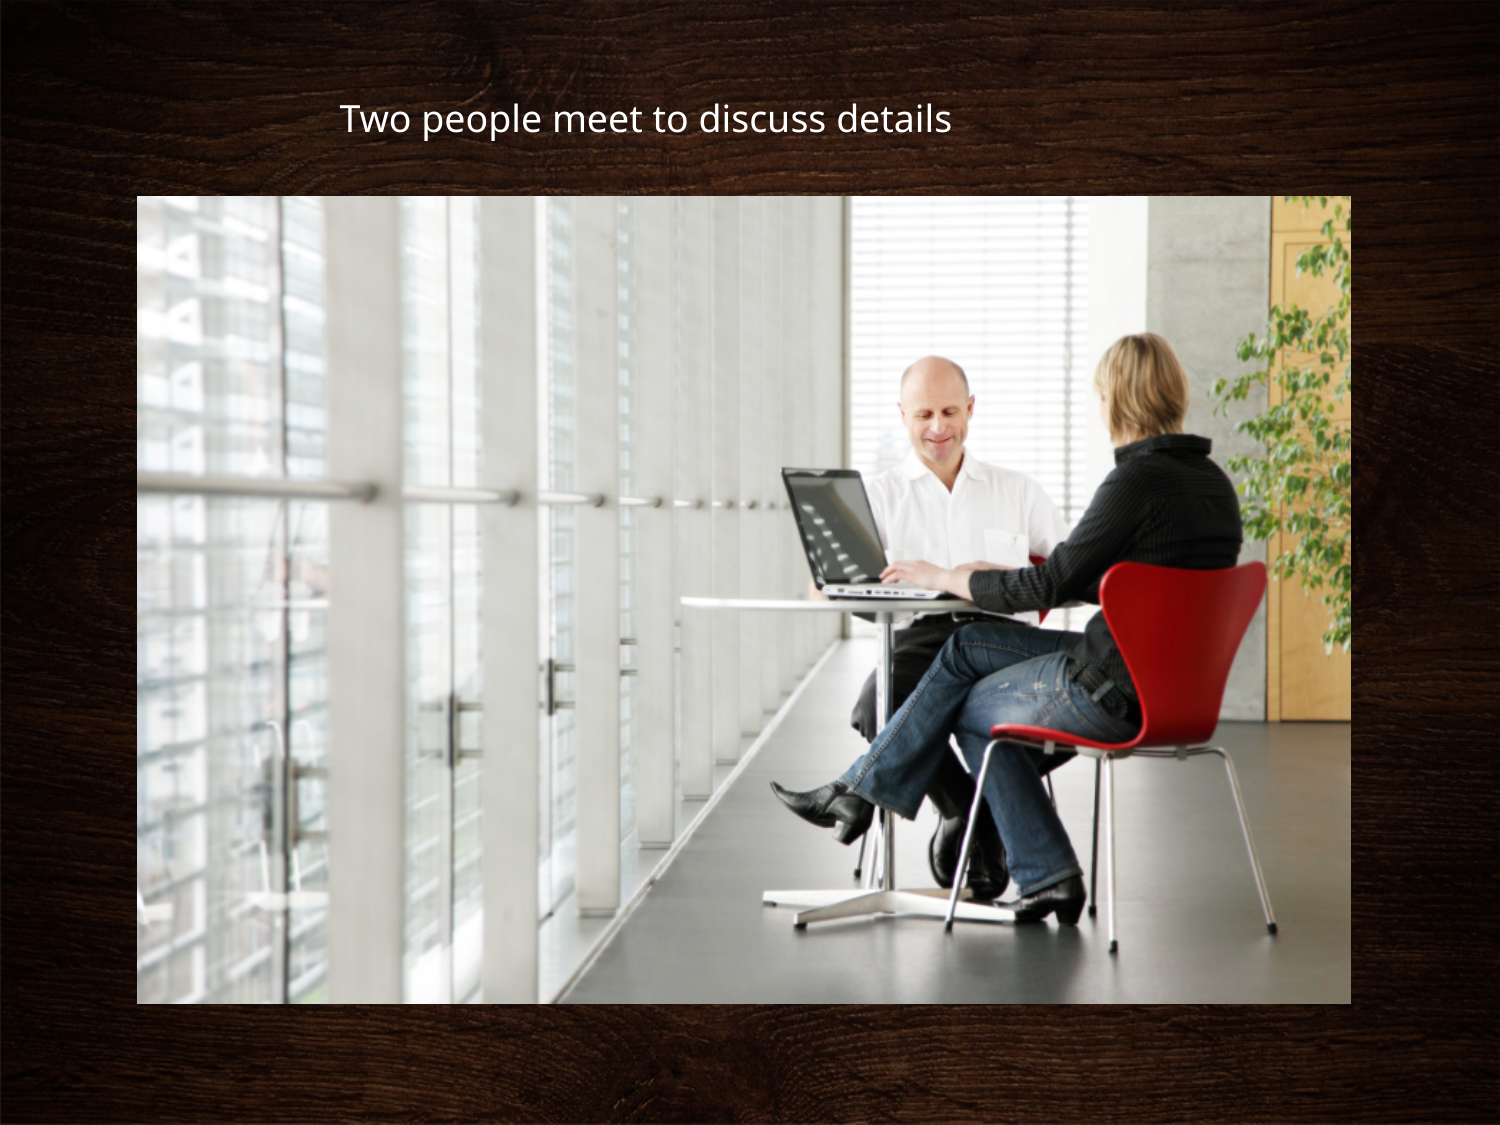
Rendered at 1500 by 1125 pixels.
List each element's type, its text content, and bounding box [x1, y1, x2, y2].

picture [0, 0, 1500, 1125]
text_box Two people meet to discuss details [324, 87, 1063, 148]
